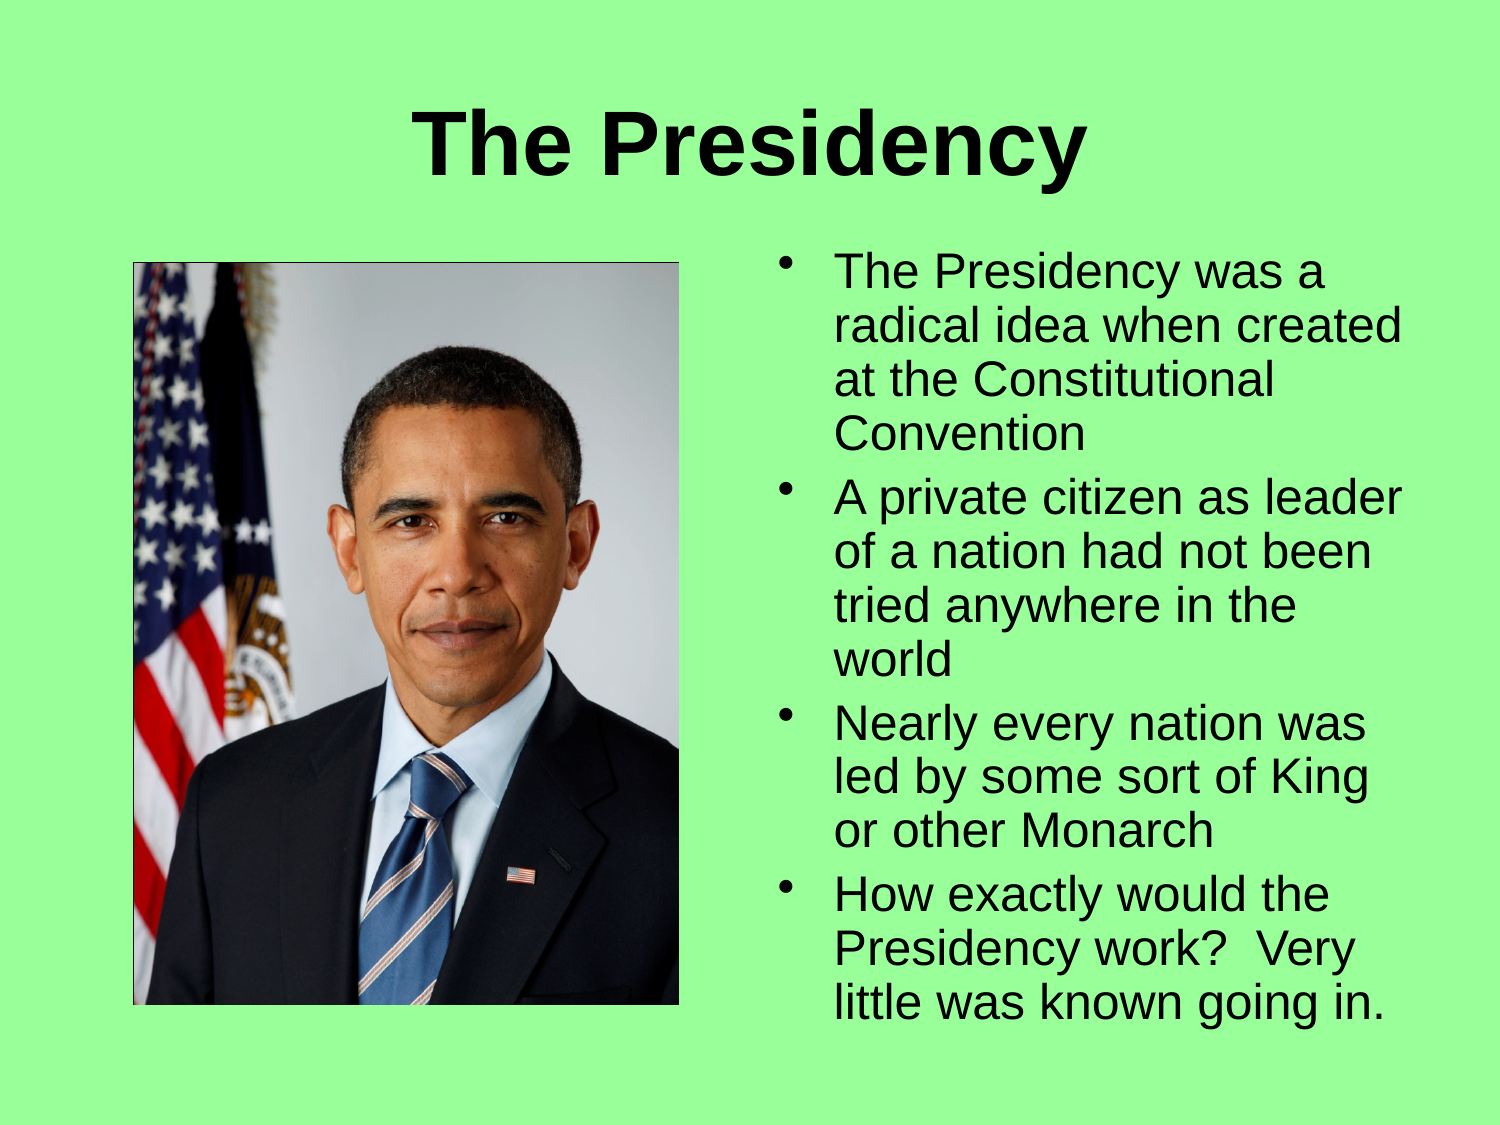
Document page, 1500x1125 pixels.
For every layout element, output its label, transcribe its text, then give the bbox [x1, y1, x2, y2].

list The Presidency was a radical idea when created at the Constitutional Convention A private citizen as leader of a nation had not been tried anywhere in the world Nearly every nation was led by some sort of King or other Monarch How exactly would the Presidency work? Very little was known going in. [762, 237, 1425, 1088]
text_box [133, 262, 680, 1006]
title The Presidency [75, 45, 1425, 233]
